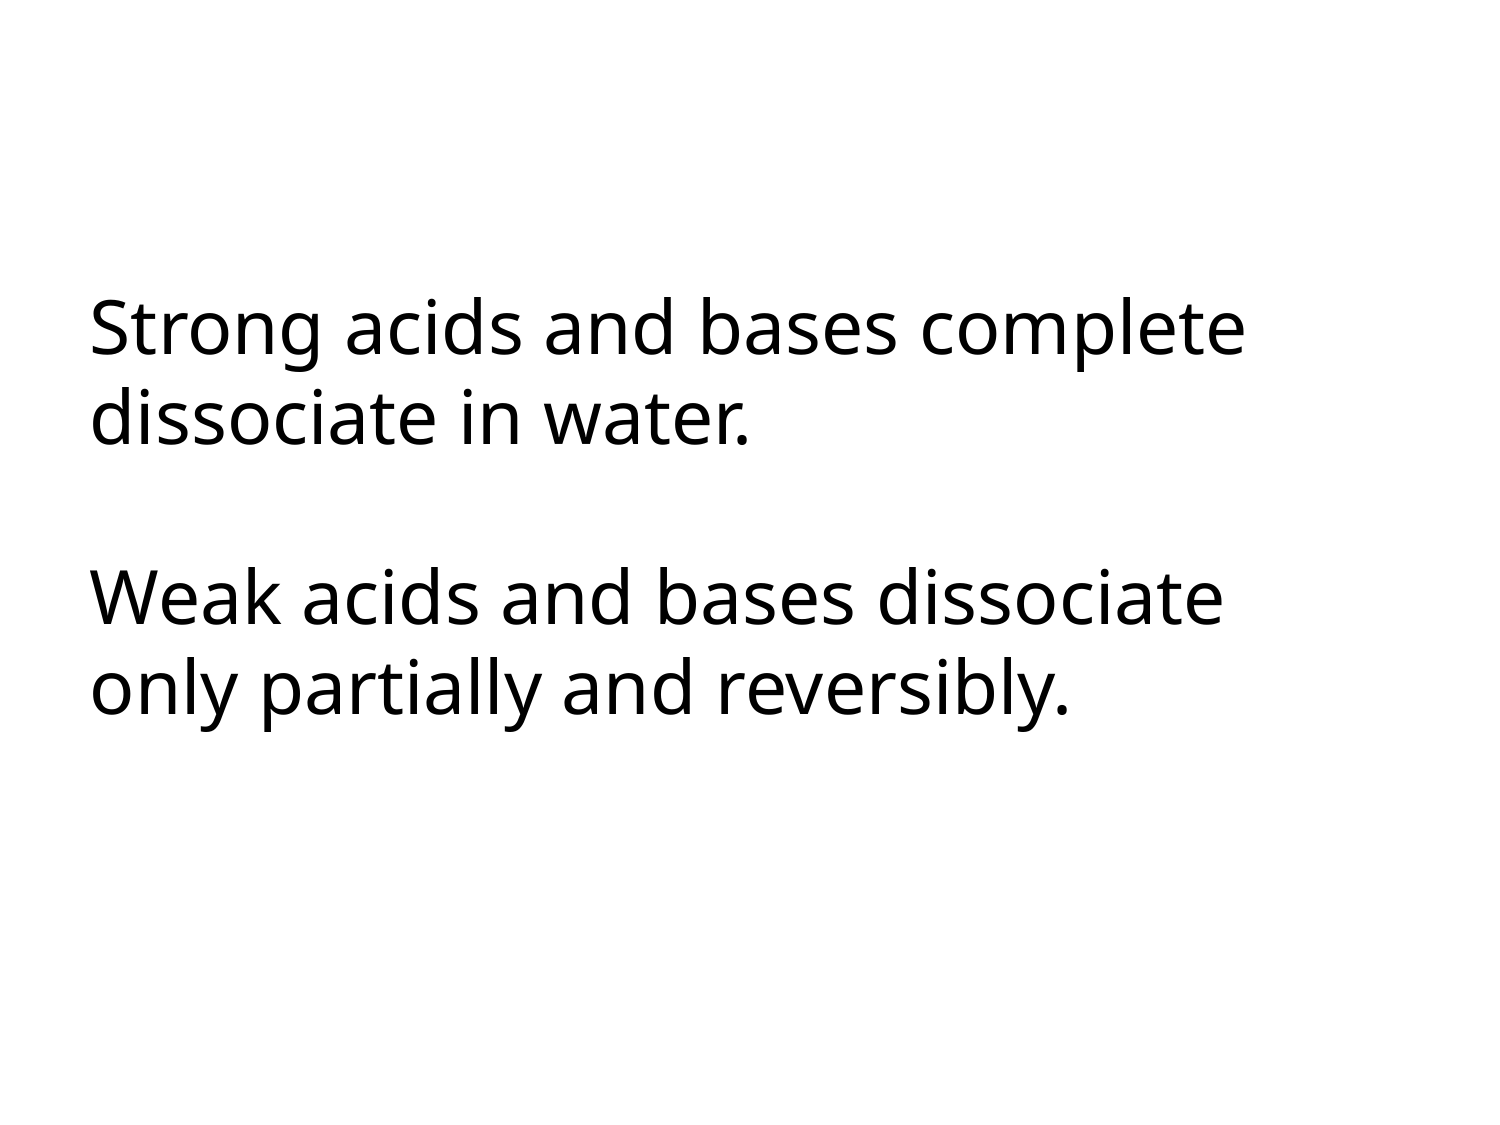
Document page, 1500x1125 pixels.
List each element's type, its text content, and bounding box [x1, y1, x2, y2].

text_box Strong acids and bases complete dissociate in water. Weak acids and bases dissociate only partially and reversibly. [74, 272, 1363, 737]
